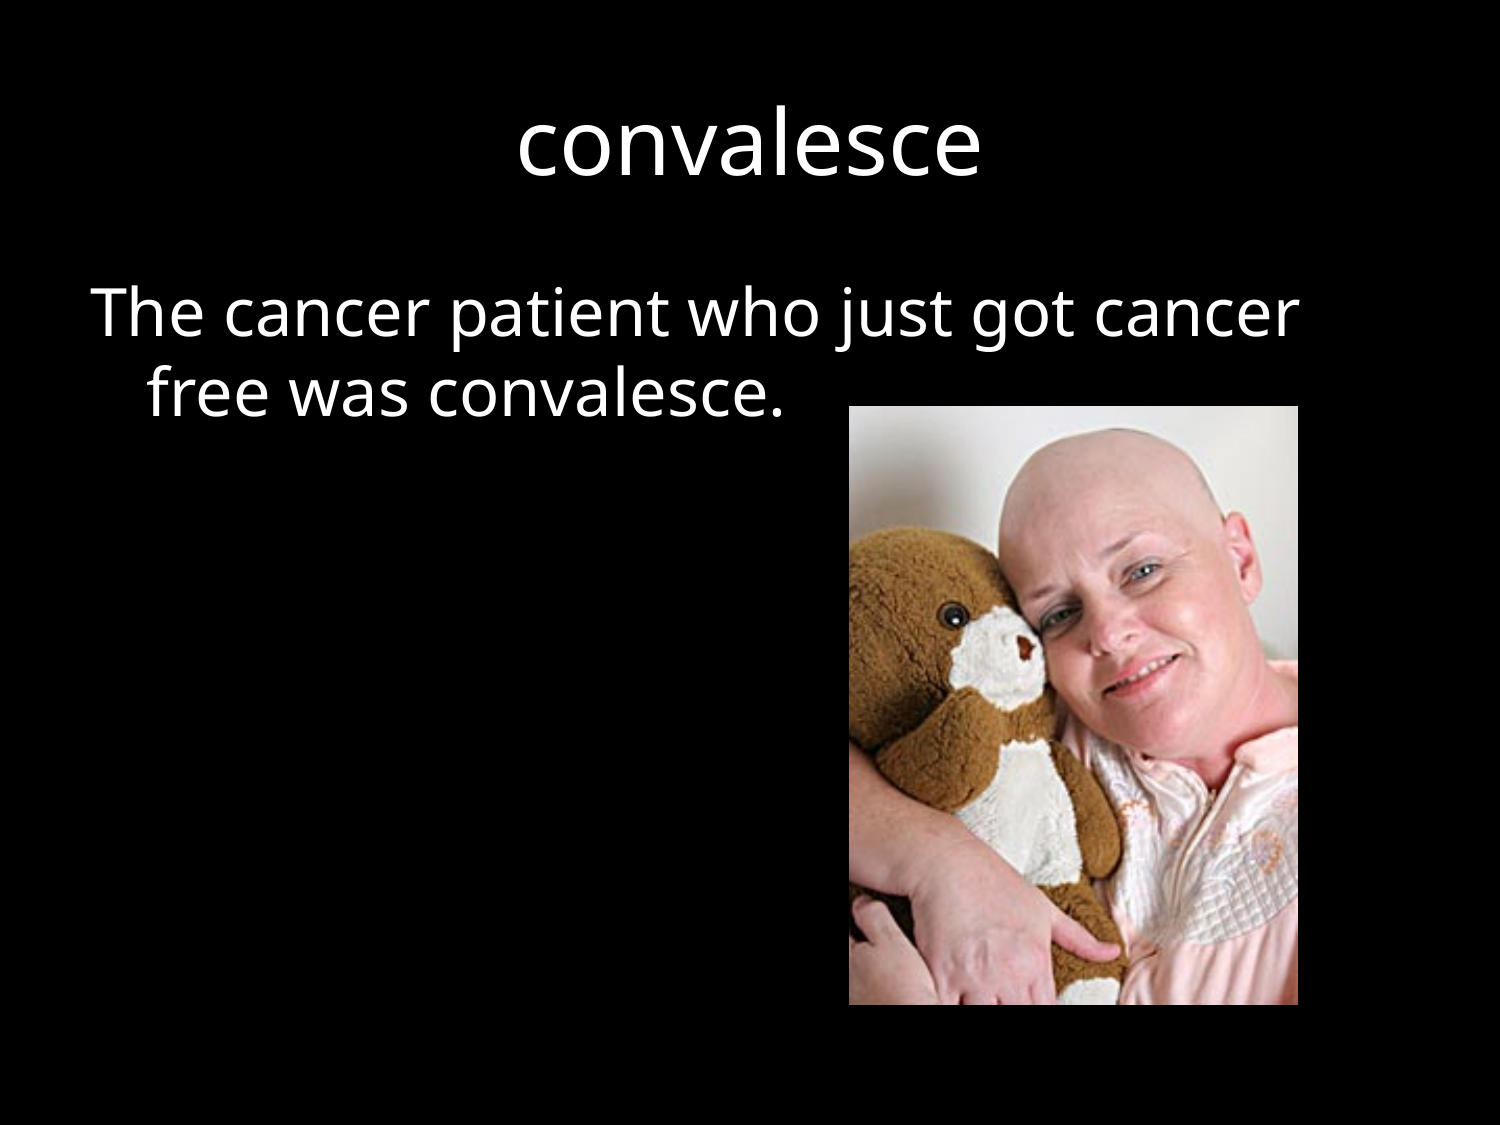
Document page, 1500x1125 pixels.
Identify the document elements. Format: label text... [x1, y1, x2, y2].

picture [849, 406, 1299, 1006]
title convalesce [75, 45, 1425, 233]
list The cancer patient who just got cancer free was convalesce. [75, 262, 1425, 1005]
